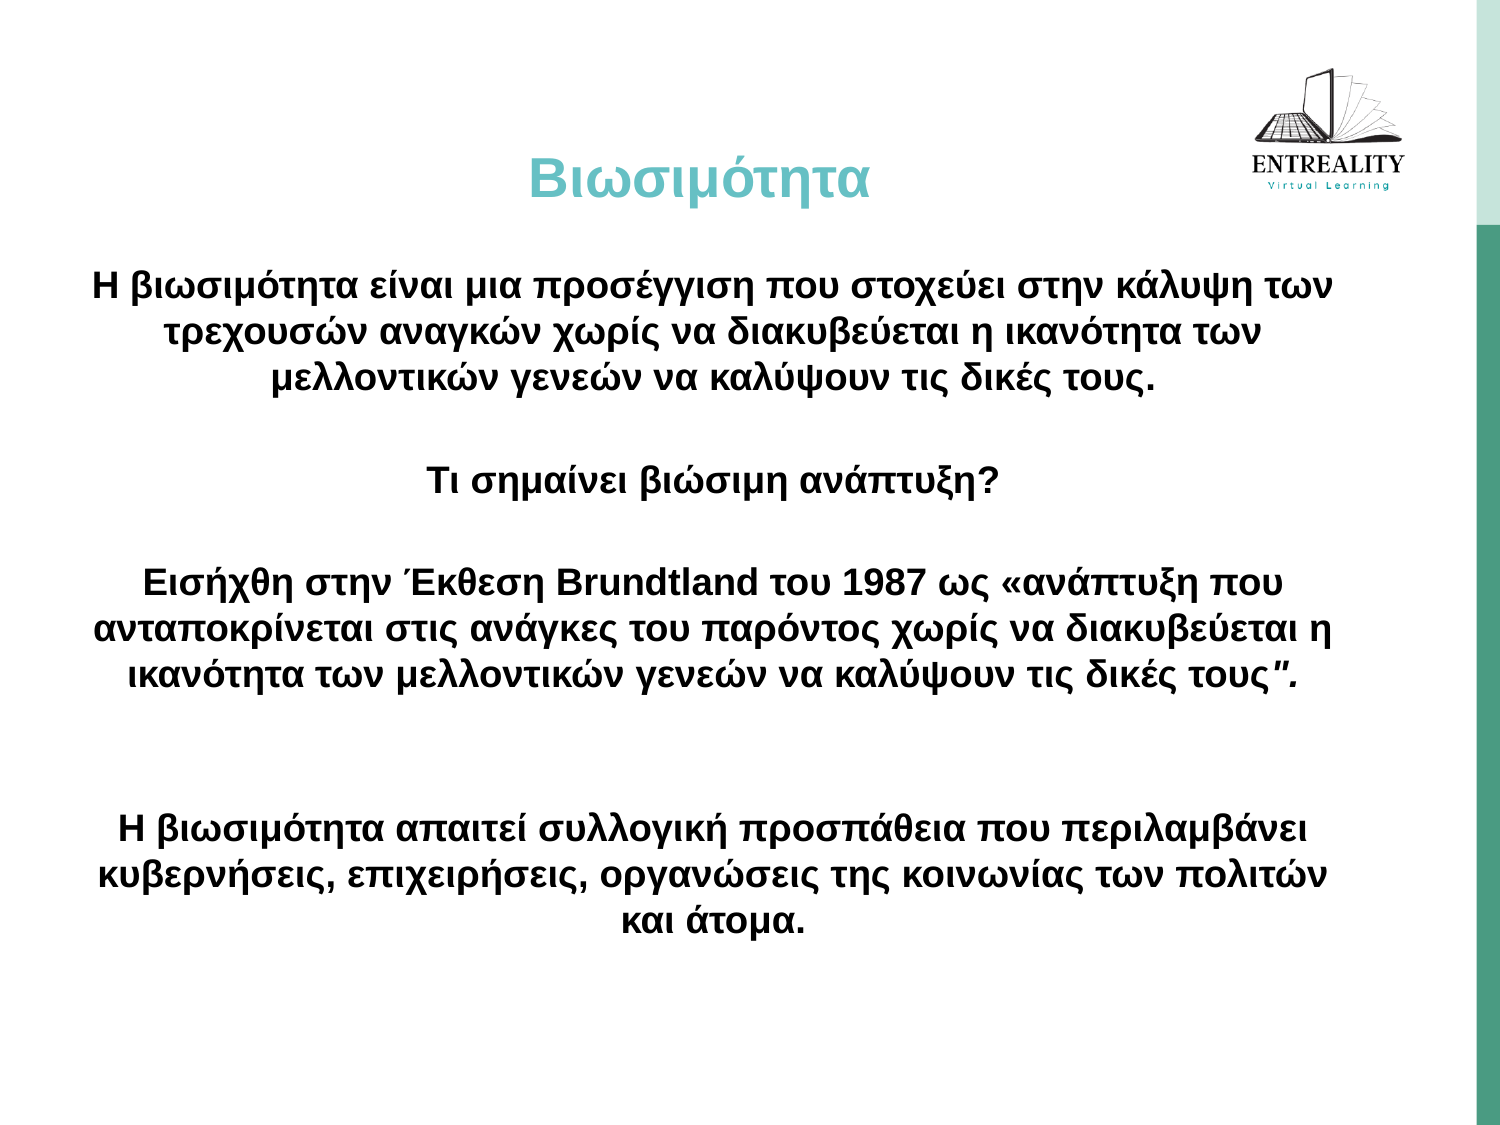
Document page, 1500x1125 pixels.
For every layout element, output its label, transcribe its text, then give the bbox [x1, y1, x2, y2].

picture [1198, 0, 1458, 259]
title Βιωσιμότητα [225, 85, 1175, 217]
list Η βιωσιμότητα είναι μια προσέγγιση που στοχεύει στην κάλυψη των τρεχουσών αναγκών χωρίς να διακυβεύεται η ικανότητα των μελλοντικών γενεών να καλύψουν τις δικές τους. Τι σημαίνει βιώσιμη ανάπτυξη? Εισήχθη στην Έκθεση Brundtland του 1987 ως «ανάπτυξη που ανταποκρίνεται στις ανάγκες του παρόντος χωρίς να διακυβεύεται η ικανότητα των μελλοντικών γενεών να καλύψουν τις δικές τους". Η βιωσιμότητα απαιτεί συλλογική προσπάθεια που περιλαμβάνει κυβερνήσεις, επιχειρήσεις, οργανώσεις της κοινωνίας των πολιτών και άτομα. [61, 252, 1366, 1035]
